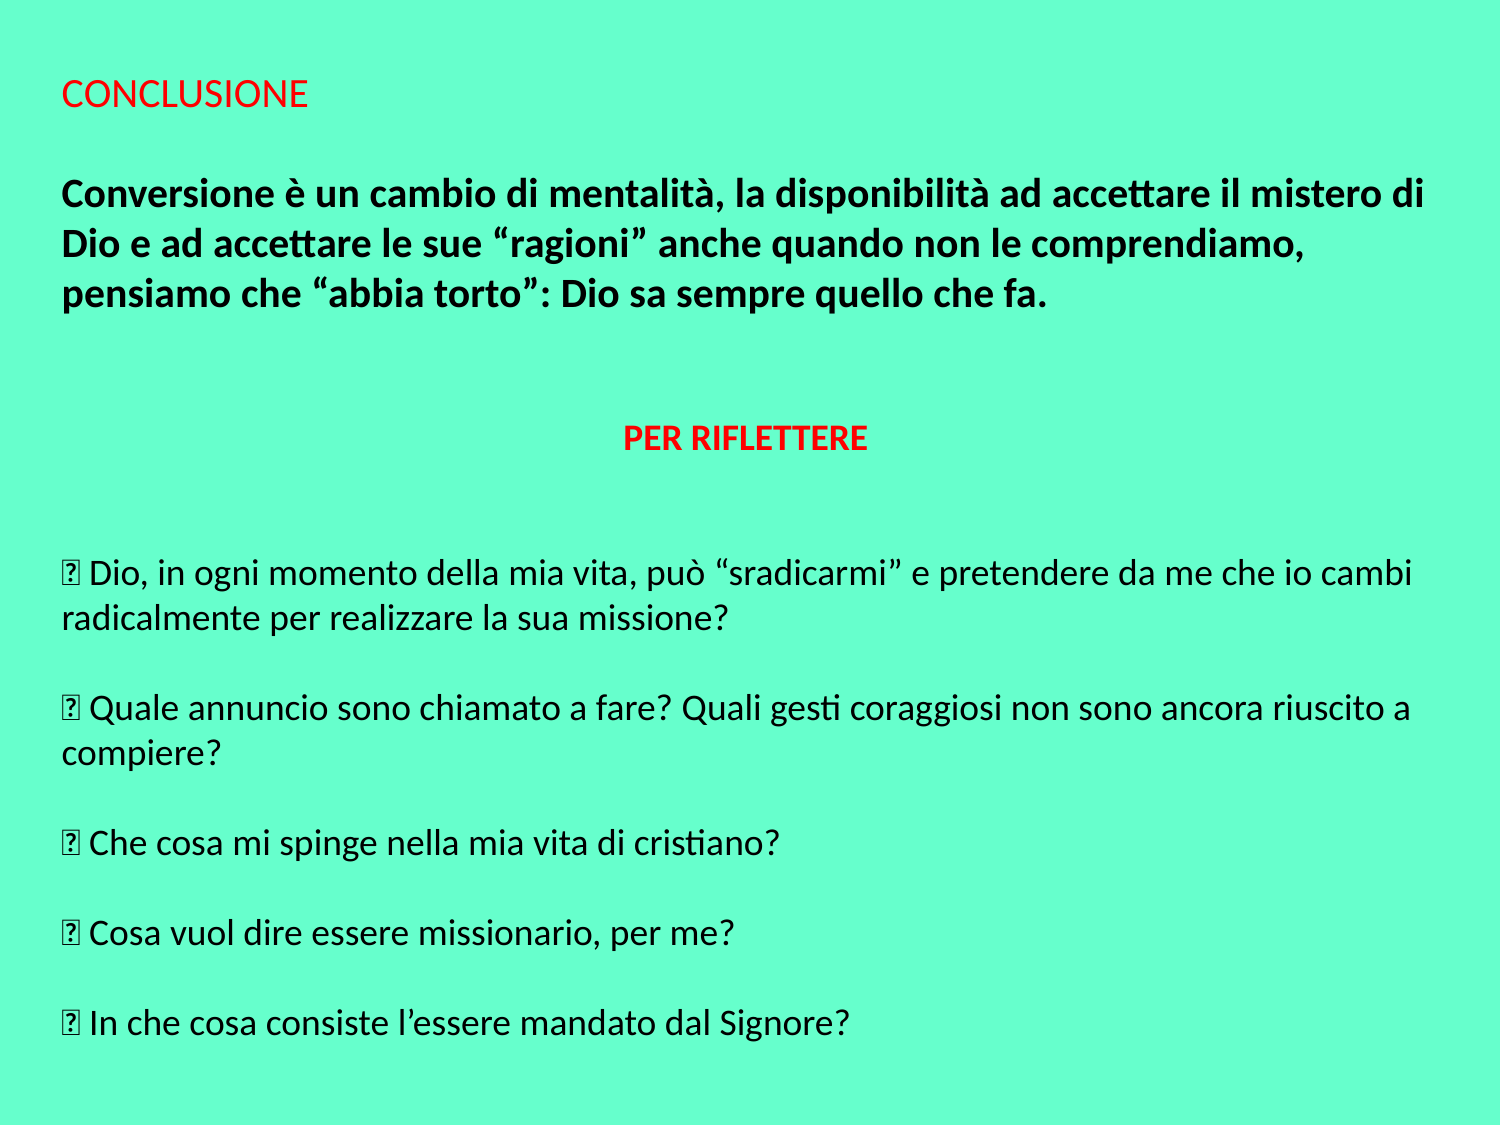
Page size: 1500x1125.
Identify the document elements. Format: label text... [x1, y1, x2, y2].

text_box PER RIFLETTERE  Dio, in ogni momento della mia vita, può “sradicarmi” e pretendere da me che io cambi radicalmente per realizzare la sua missione?  Quale annuncio sono chiamato a fare? Quali gesti coraggiosi non sono ancora riuscito a compiere?  Che cosa mi spinge nella mia vita di cristiano?  Cosa vuol dire essere missionario, per me?  In che cosa consiste l’essere mandato dal Signore? [46, 360, 1454, 1096]
text_box CONCLUSIONE Conversione è un cambio di mentalità, la disponibilità ad accettare il mistero di Dio e ad accettare le sue “ragioni” anche quando non le comprendiamo, pensiamo che “abbia torto”: Dio sa sempre quello che fa. [46, 58, 1442, 324]
